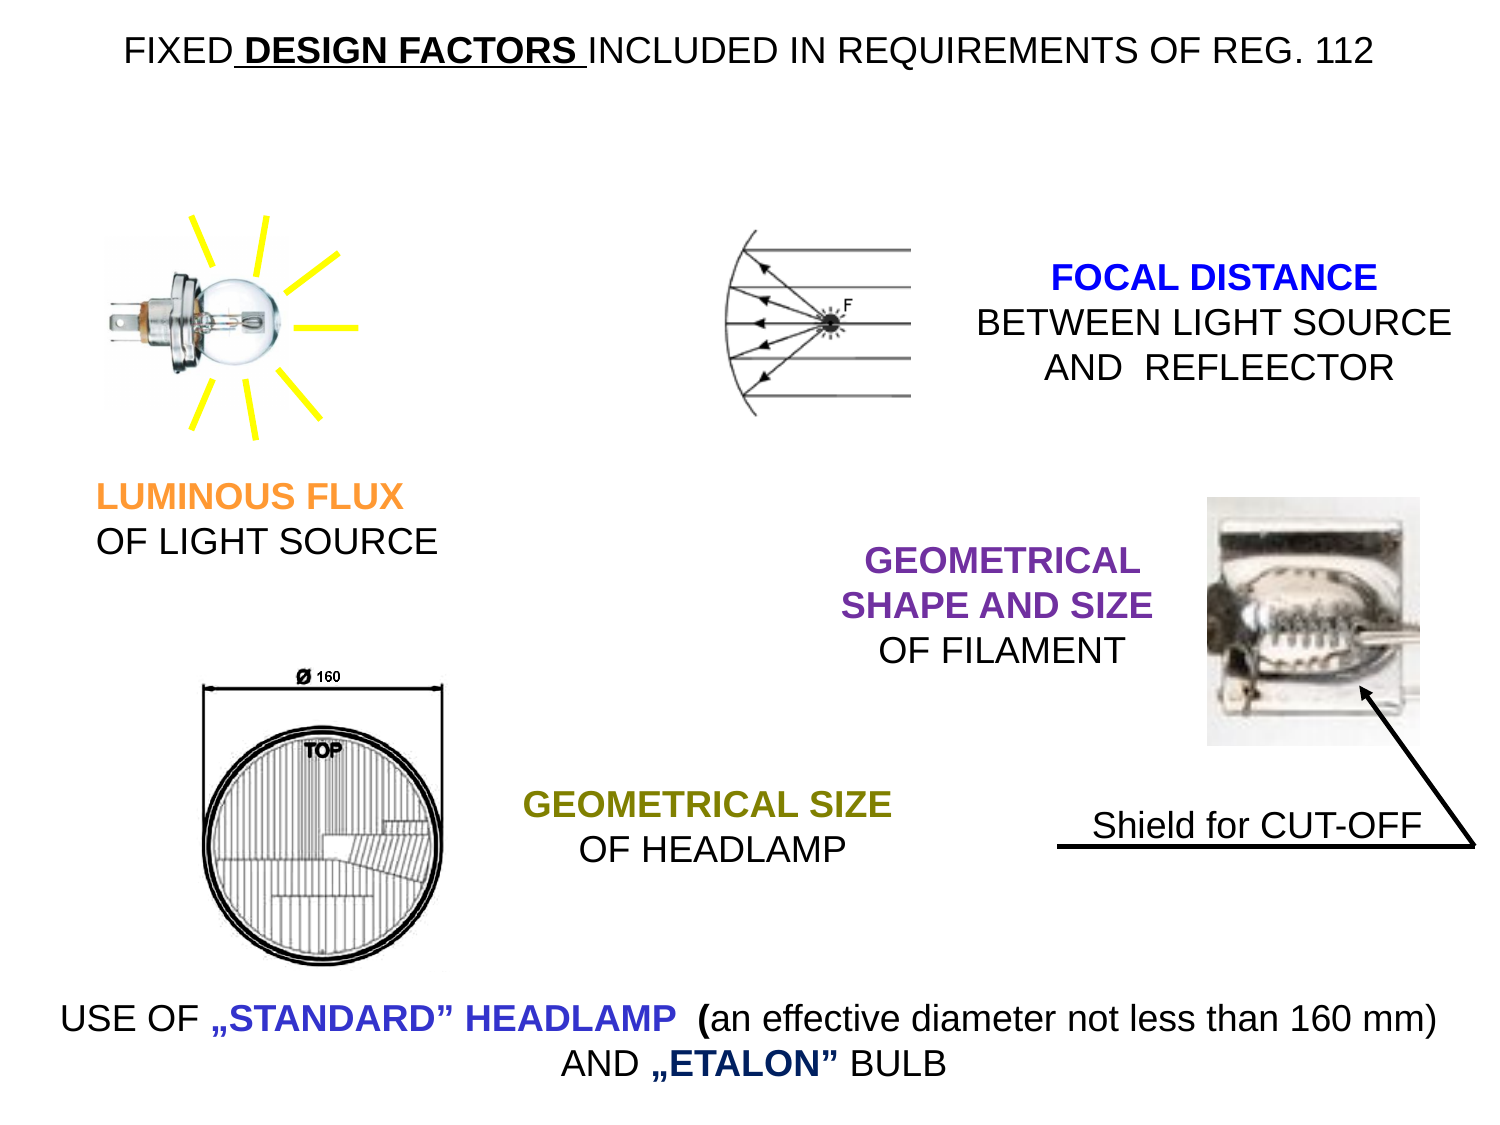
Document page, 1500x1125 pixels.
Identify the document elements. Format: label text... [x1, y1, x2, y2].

text_box Shield for CUT-OFF [1040, 793, 1353, 853]
text_box GEOMETRICAL SIZE OF HEADLAMP [488, 772, 938, 878]
text_box FOCAL DISTANCE BETWEEN LIGHT SOURCE AND REFLEECTOR [948, 245, 1492, 396]
picture [719, 224, 911, 427]
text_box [1358, 685, 1475, 845]
picture [105, 237, 119, 410]
picture [1206, 497, 1421, 746]
text_box GEOMETRICAL SHAPE AND SIZE OF FILAMENT [785, 528, 1201, 679]
text_box LUMINOUS FLUX OF LIGHT SOURCE [81, 464, 489, 570]
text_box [119, 200, 345, 456]
picture [193, 667, 459, 972]
text_box FIXED DESIGN FACTORS INCLUDED IN REQUIREMENTS OF REG. 112 [33, 19, 1475, 119]
text_box USE OF „STANDARD” HEADLAMP (an effective diameter not less than 160 mm) AND „ETALON” BULB [33, 986, 1475, 1092]
